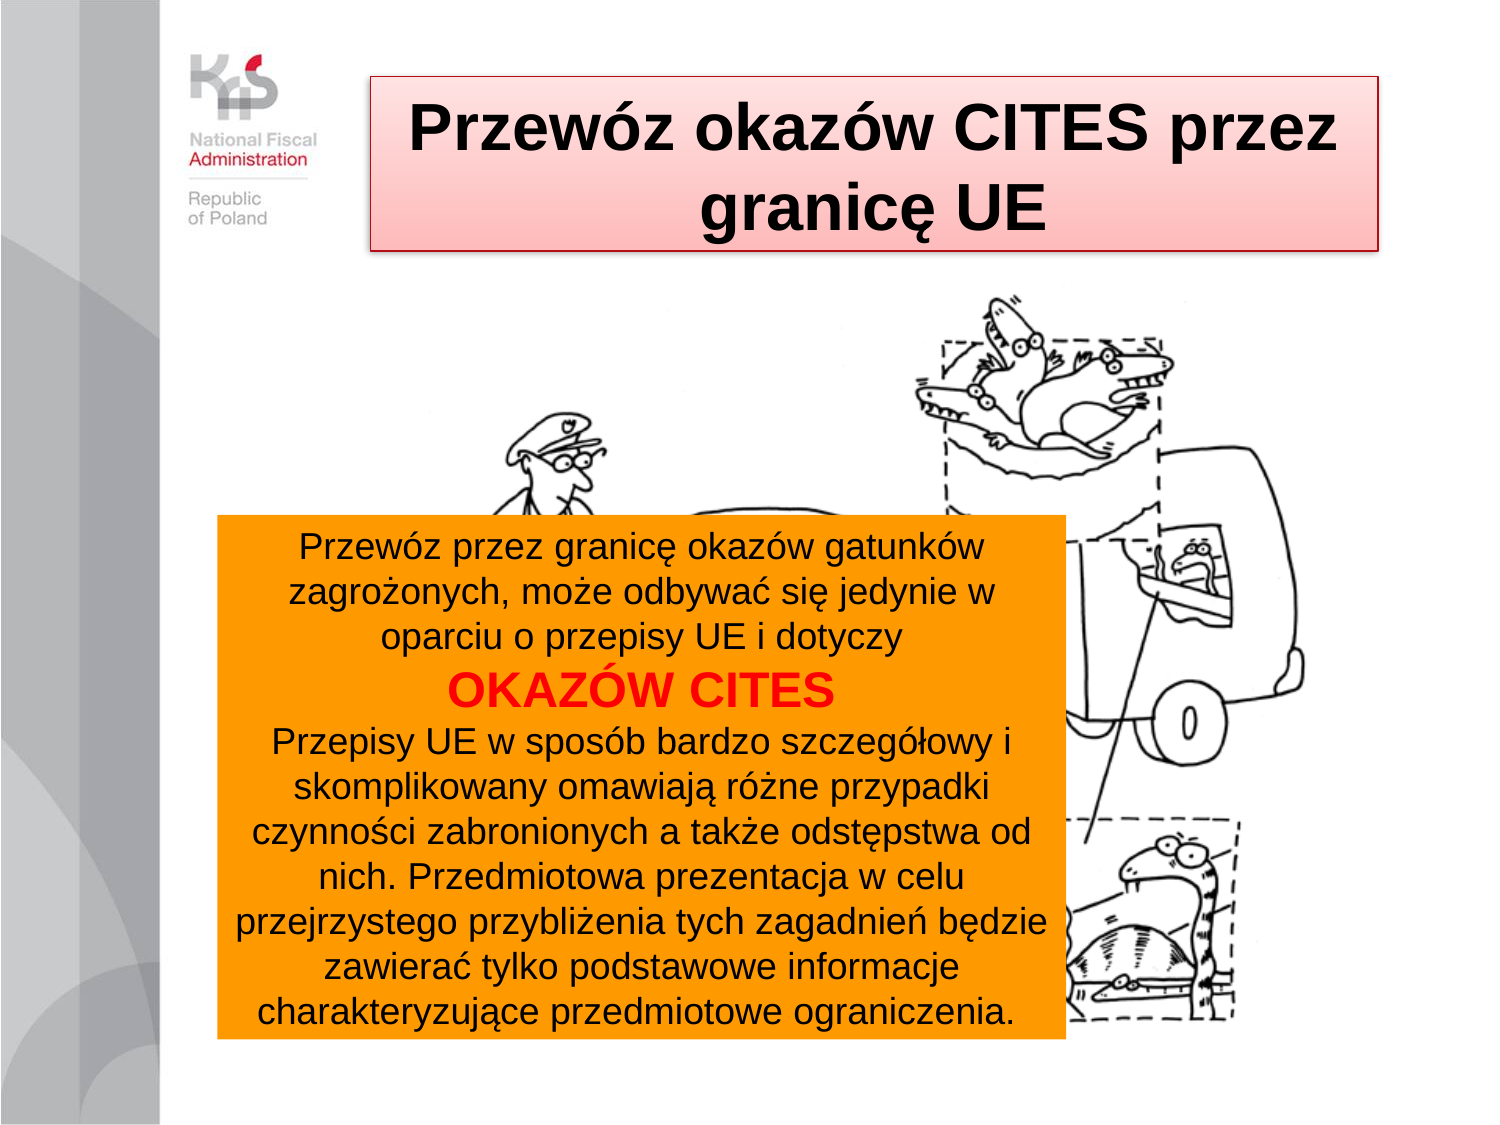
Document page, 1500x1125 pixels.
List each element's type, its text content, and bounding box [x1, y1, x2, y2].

text_box Przewóz okazów CITES przez granicę UE [370, 76, 1379, 252]
picture [0, 0, 1500, 1125]
text_box Przewóz przez granicę okazów gatunków zagrożonych, może odbywać się jedynie w oparciu o przepisy UE i dotyczy OKAZÓW CITES Przepisy UE w sposób bardzo szczegółowy i skomplikowany omawiają różne przypadki czynności zabronionych a także odstępstwa od nich. Przedmiotowa prezentacja w celu przejrzystego przybliżenia tych zagadnień będzie zawierać tylko podstawowe informacje charakteryzujące przedmiotowe ograniczenia. [217, 514, 418, 1040]
